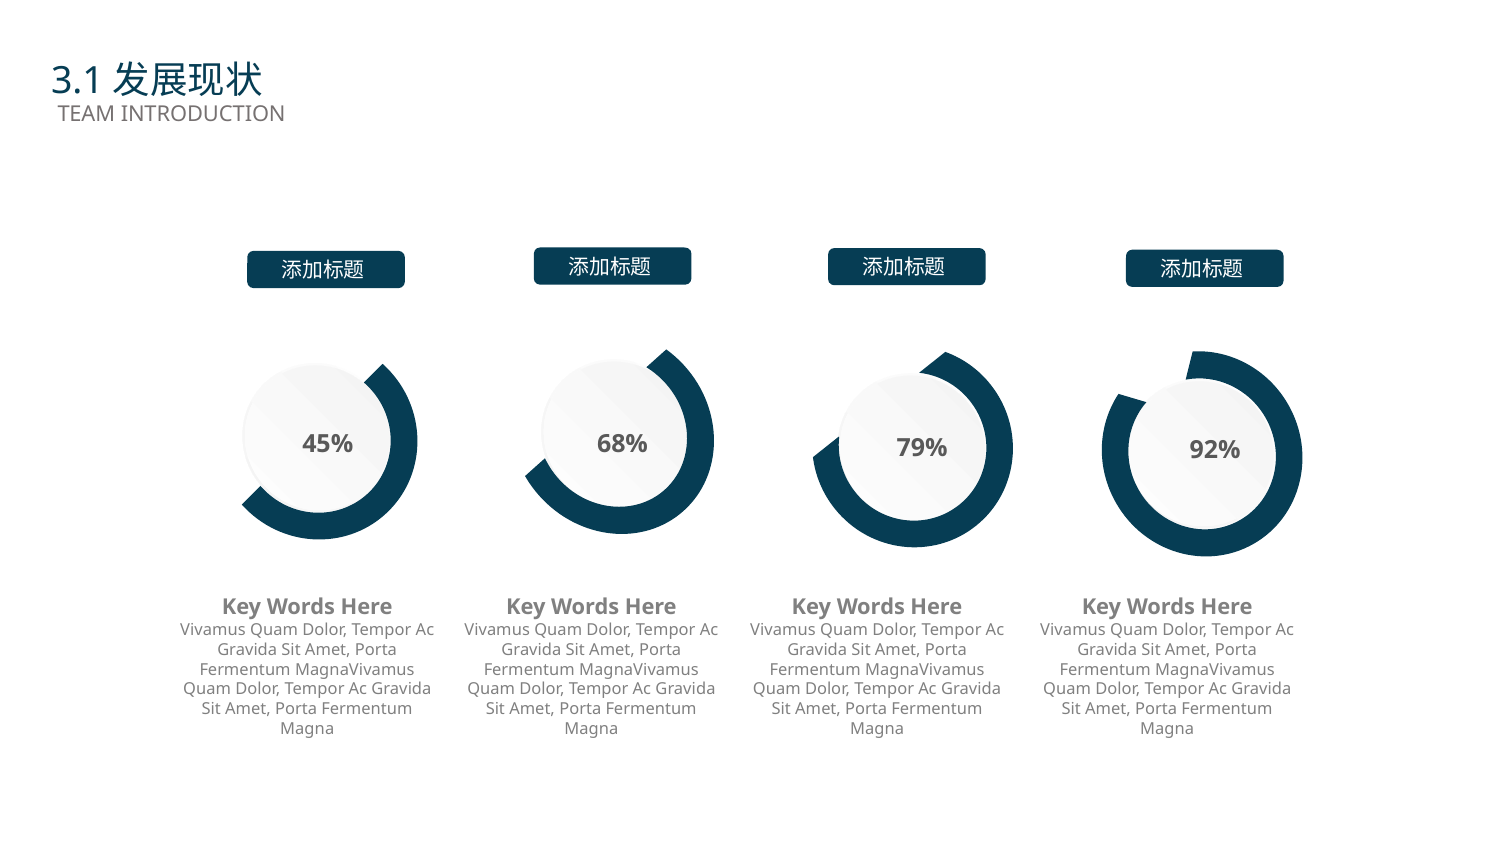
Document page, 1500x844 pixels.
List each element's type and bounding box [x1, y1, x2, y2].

text_box [163, 249, 447, 767]
text_box [57, 44, 302, 134]
text_box [1022, 248, 1312, 767]
text_box [732, 246, 1028, 767]
text_box [447, 245, 737, 767]
